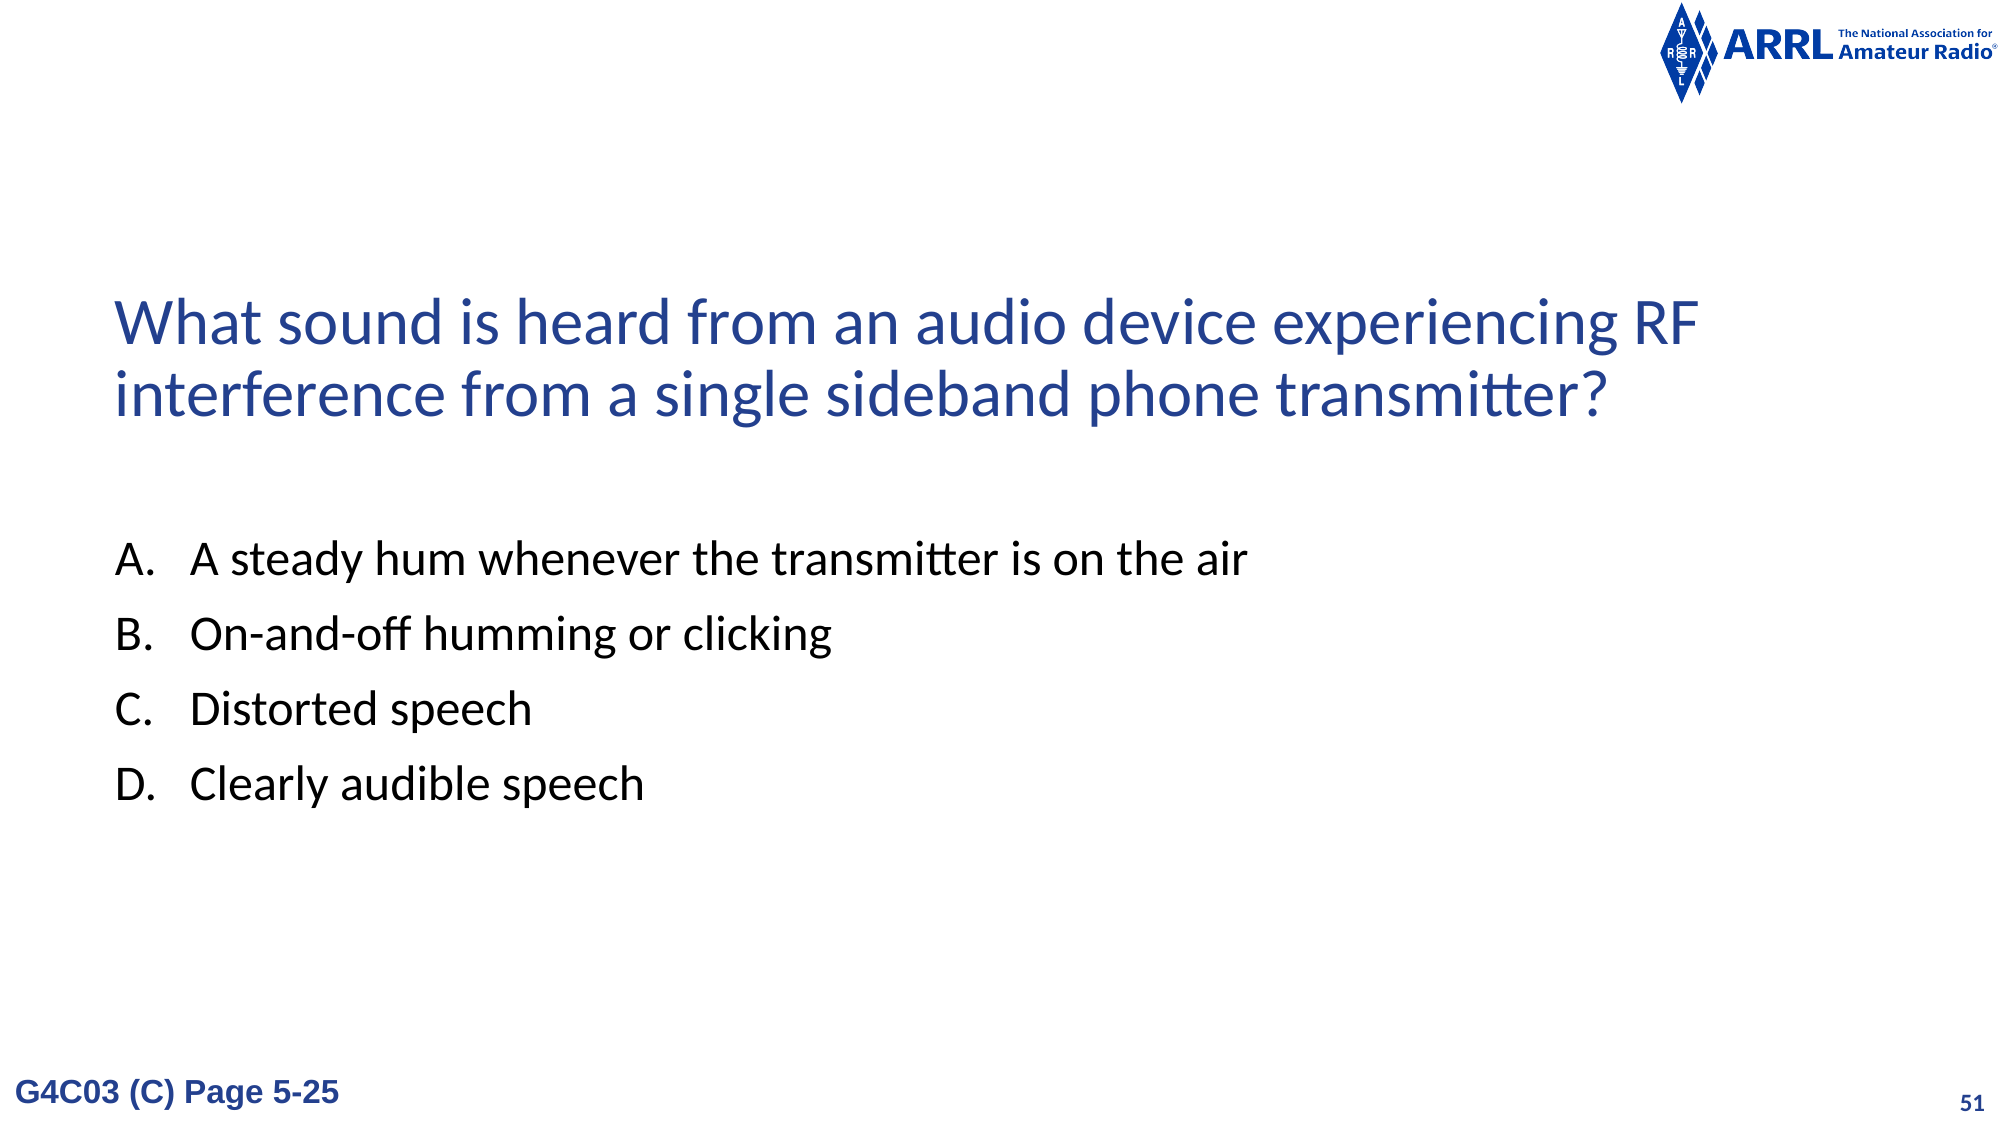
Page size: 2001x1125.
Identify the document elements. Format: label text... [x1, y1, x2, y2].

title What sound is heard from an audio device experiencing RF interference from a single sideband phone transmitter? [99, 249, 1900, 468]
text_box G4C03 (C) Page 5-25 [0, 1062, 1313, 1118]
picture [1658, 0, 1999, 106]
text_box 51 [1899, 1079, 2000, 1125]
list A steady hum whenever the transmitter is on the air On-and-off humming or clicking Distorted speech Clearly audible speech [99, 525, 1900, 1005]
